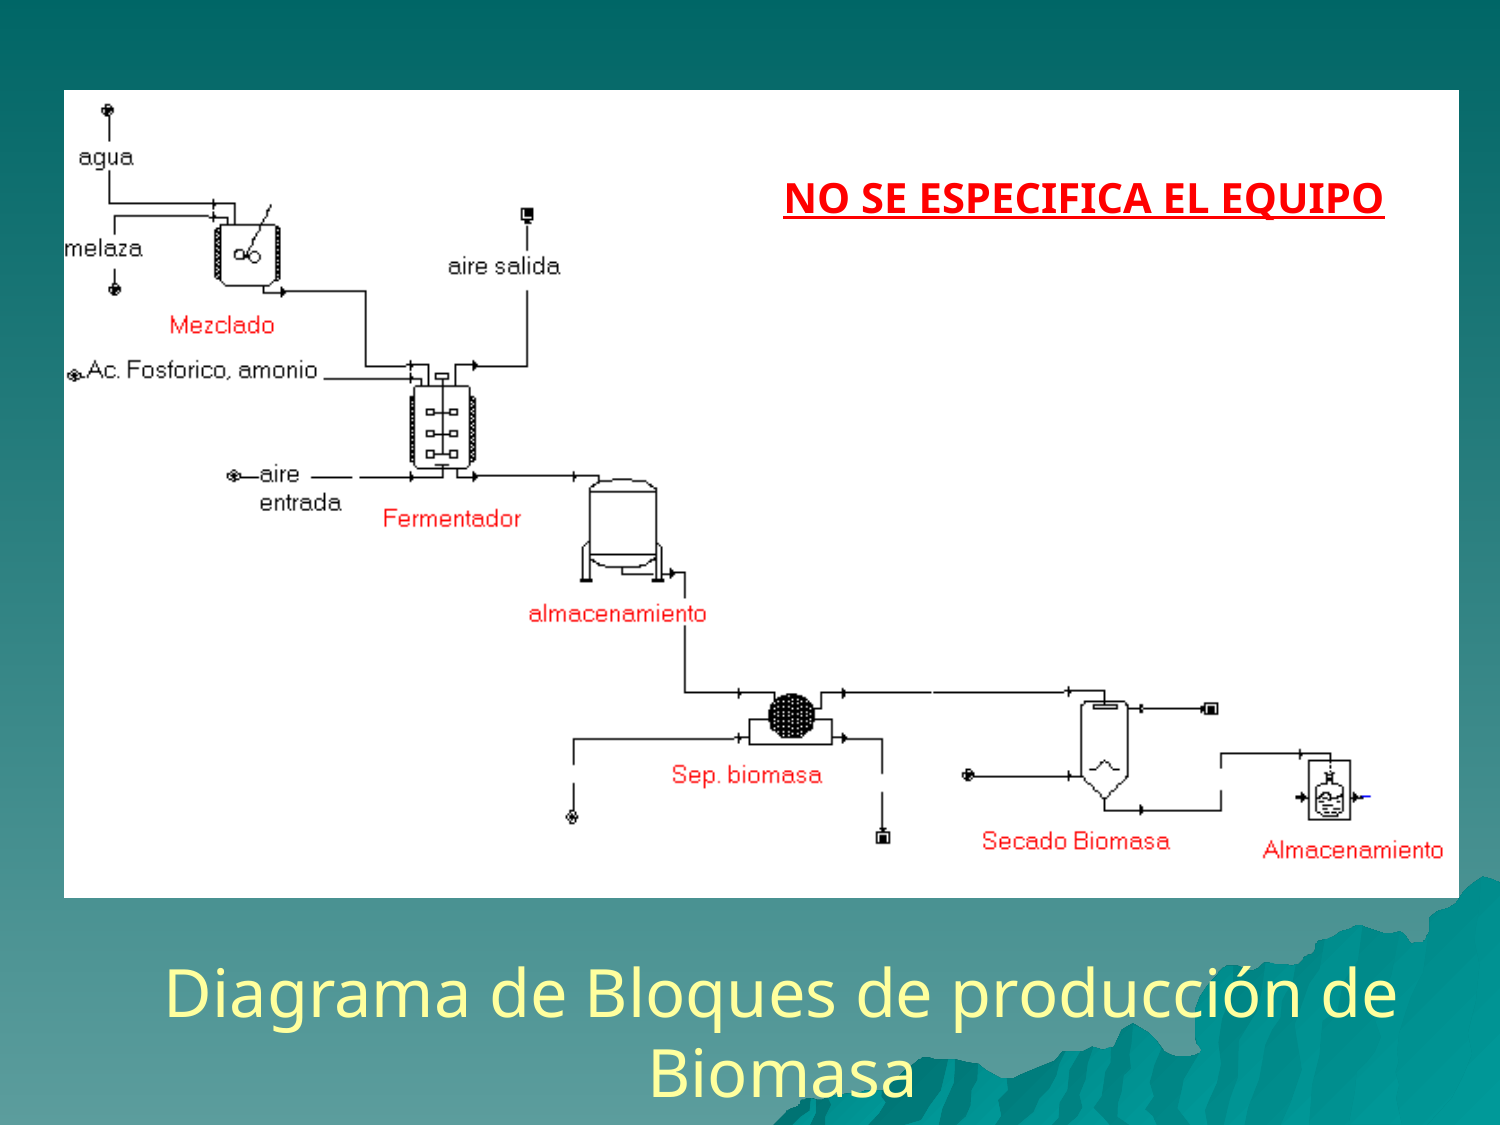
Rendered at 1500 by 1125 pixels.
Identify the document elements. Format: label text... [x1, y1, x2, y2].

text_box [64, 89, 1460, 899]
text_box Diagrama de Bloques de producción de Biomasa [64, 937, 1500, 1125]
